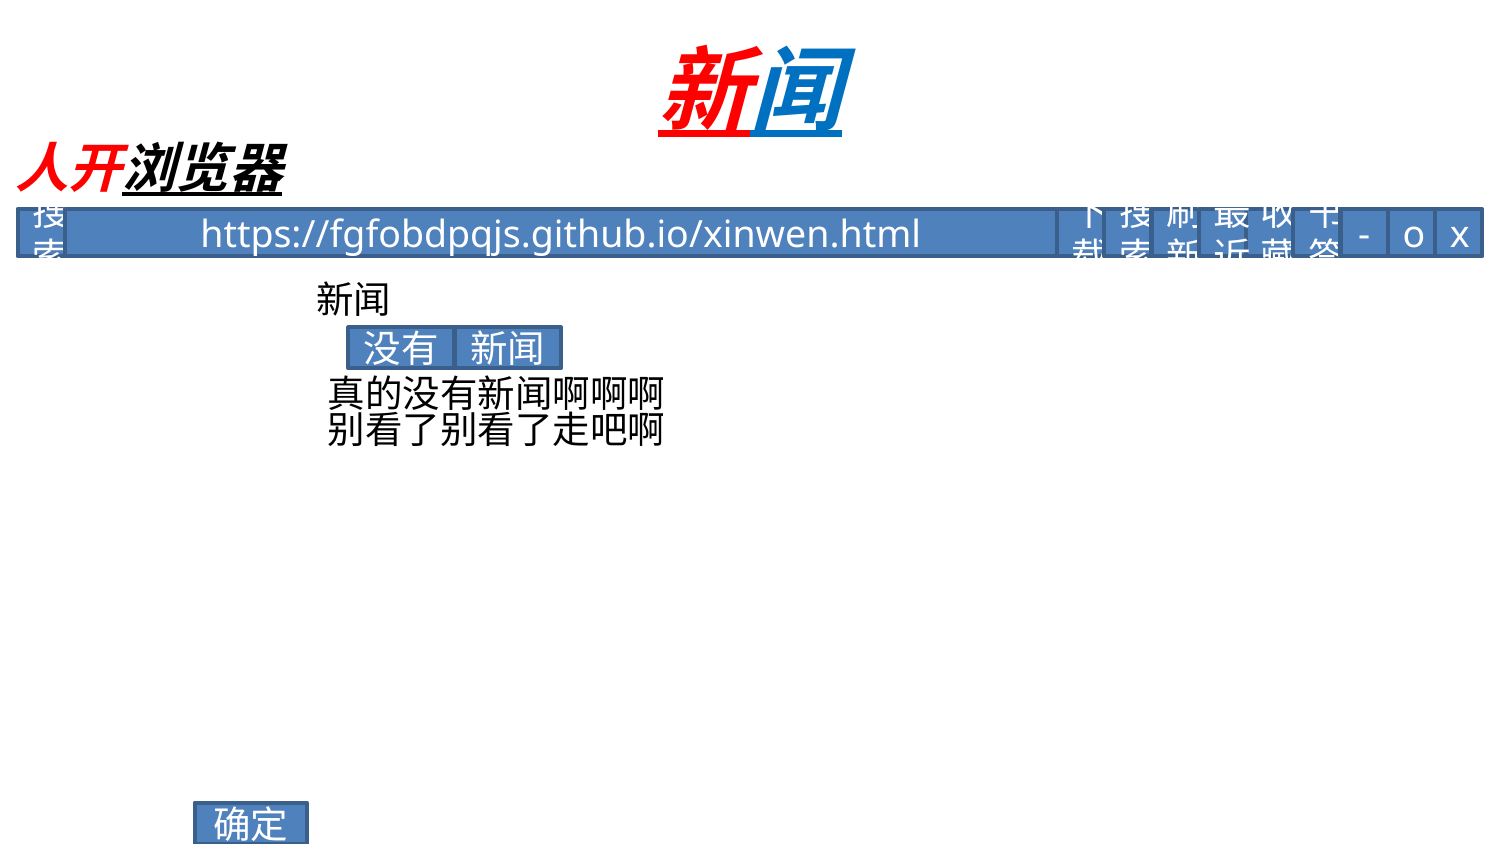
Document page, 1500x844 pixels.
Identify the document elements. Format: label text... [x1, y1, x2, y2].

text_box 确定 [193, 801, 309, 844]
text_box 新闻 [453, 325, 563, 370]
text_box 搜索 [16, 207, 63, 258]
text_box 书签 [1291, 207, 1338, 258]
text_box 别看了别看了走吧啊 [312, 398, 691, 458]
text_box - [1338, 207, 1386, 258]
text_box 刷新 [1149, 207, 1197, 258]
text_box 最近 [1197, 207, 1248, 258]
text_box o [1386, 207, 1433, 258]
text_box 收藏 [1248, 207, 1291, 258]
text_box 搜索 [1102, 207, 1149, 258]
text_box x [1433, 207, 1484, 258]
text_box https://fgfobdpqjs.github.io/xinwen.html [63, 207, 1059, 258]
text_box 新闻 [301, 268, 407, 328]
text_box 下载 [1059, 207, 1102, 258]
text_box 没有 [346, 325, 453, 370]
list 人开浏览器 [0, 126, 372, 207]
title 新闻 [0, 0, 1500, 174]
text_box 真的没有新闻啊啊啊 [312, 362, 691, 398]
